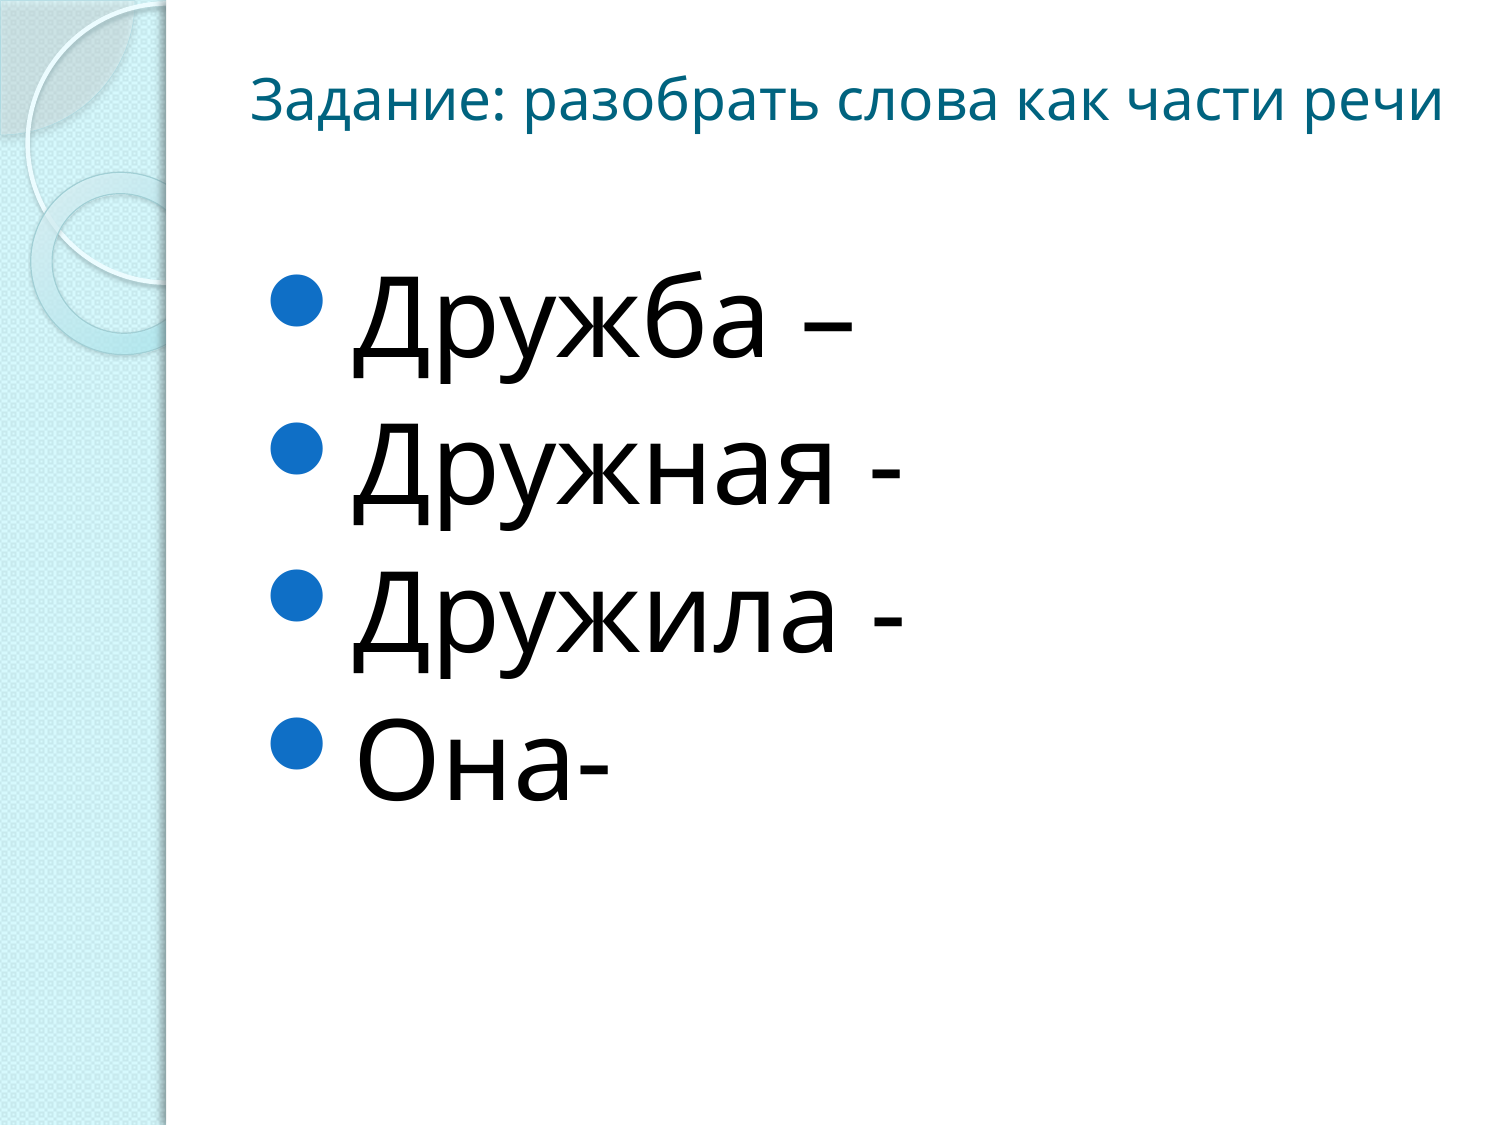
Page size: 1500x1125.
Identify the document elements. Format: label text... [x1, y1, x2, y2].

list Дружба – Дружная - Дружила - Она- [235, 237, 1466, 1025]
title Задание: разобрать слова как части речи [235, 45, 1466, 233]
